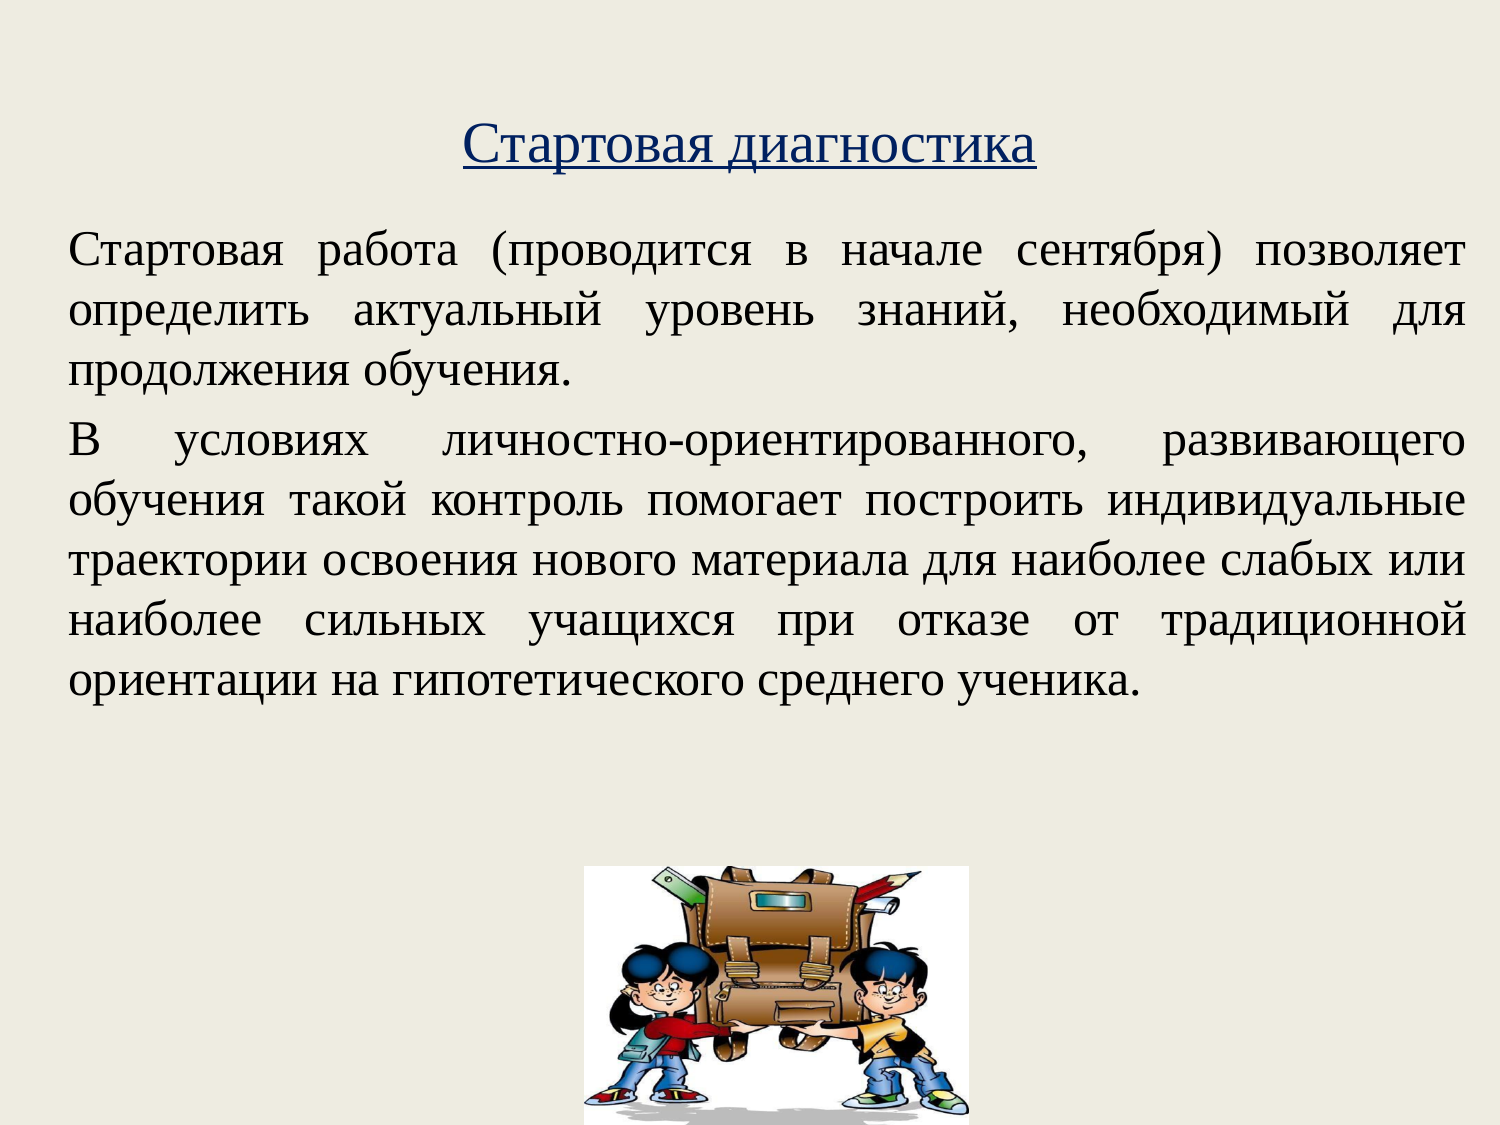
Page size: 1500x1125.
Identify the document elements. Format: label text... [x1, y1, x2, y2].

picture [584, 866, 969, 1125]
title Стартовая диагностика [75, 45, 1425, 208]
list Стартовая работа (проводится в начале сентября) позволяет определить актуальный уровень знаний, необходимый для продолжения обучения. В условиях личностно-ориентированного, развивающего обучения такой контроль помогает построить индивидуальные траектории освоения нового материала для наиболее слабых или наиболее сильных учащихся при отказе от традиционной ориентации на гипотетического среднего ученика. [53, 208, 1483, 1005]
